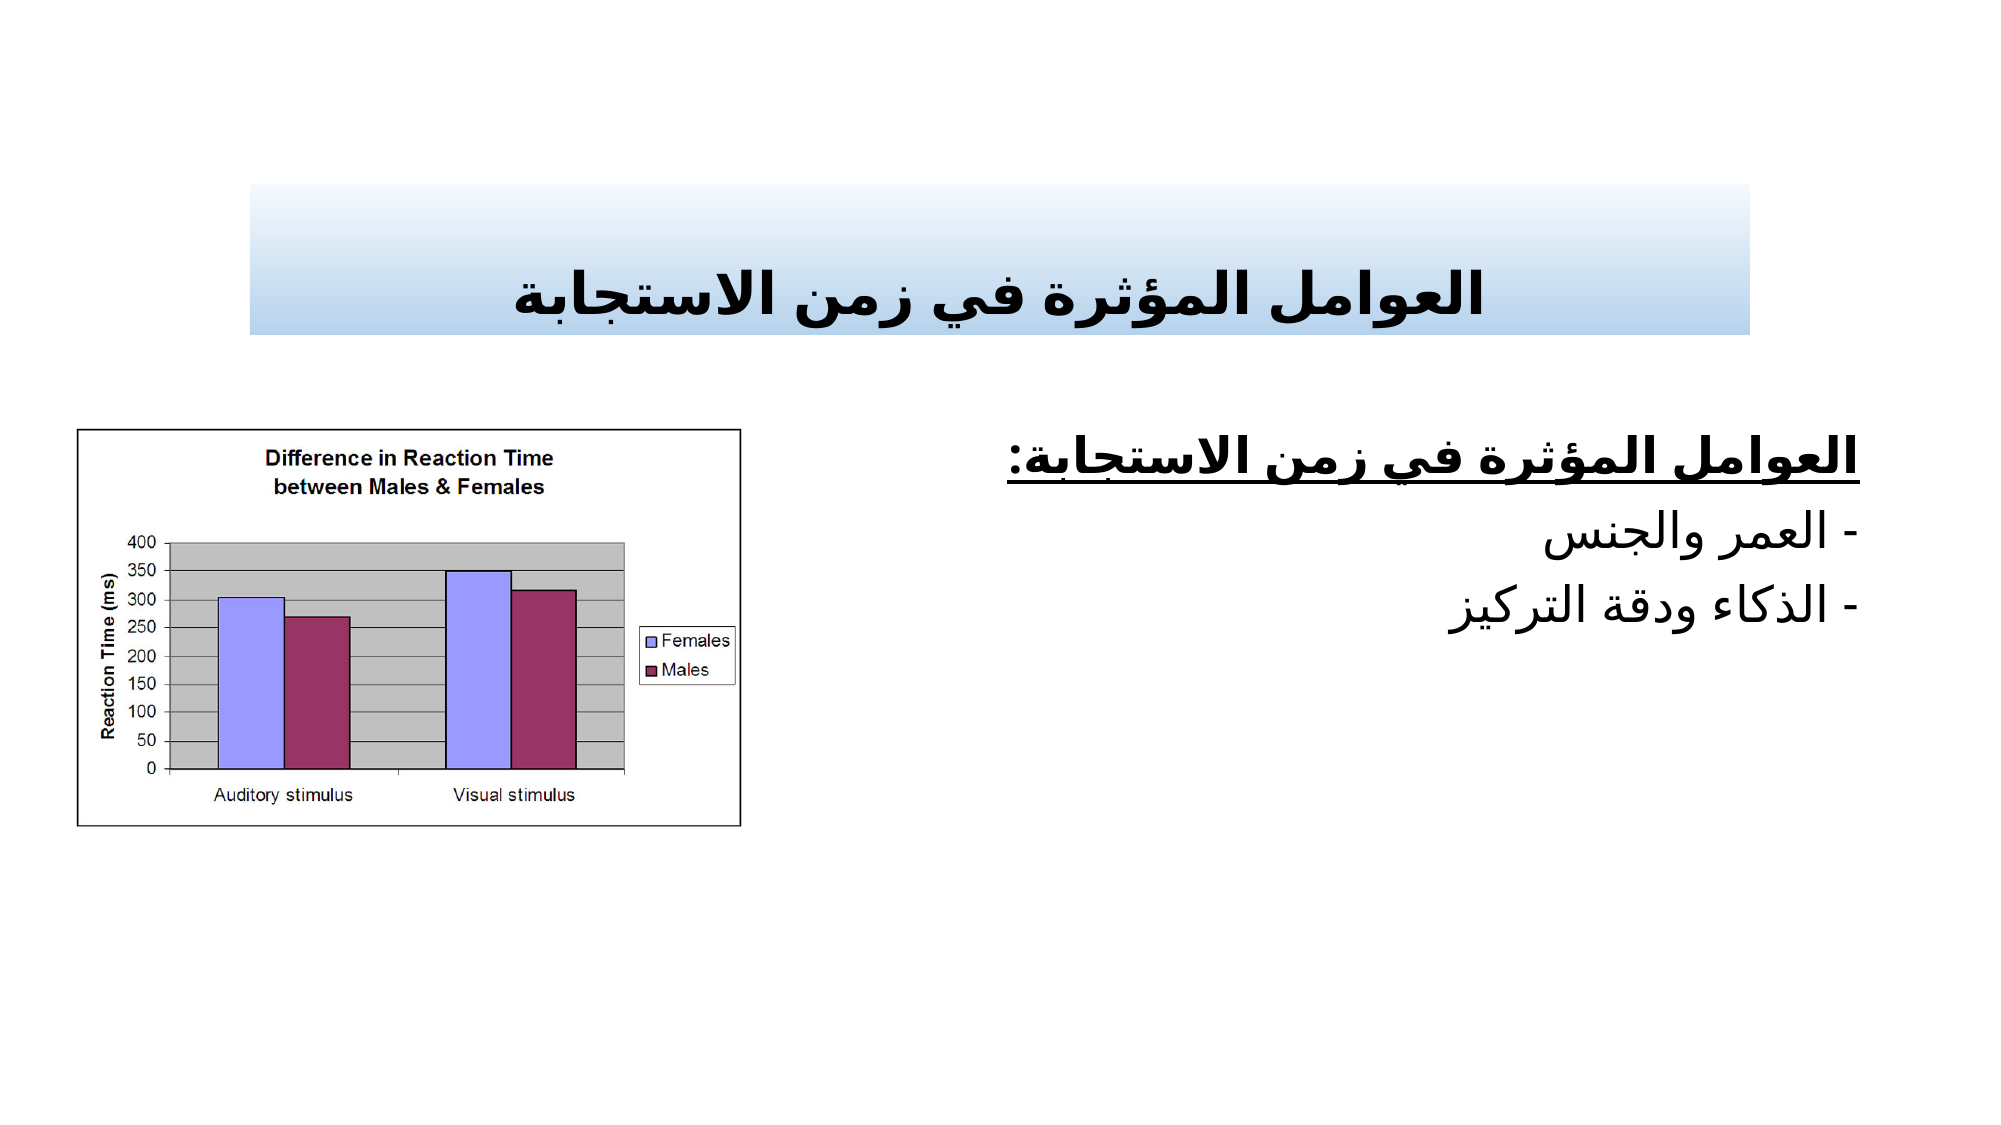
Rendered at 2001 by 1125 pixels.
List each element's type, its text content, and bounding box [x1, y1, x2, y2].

picture [70, 422, 748, 832]
title العوامل المؤثرة في زمن الاستجابة [249, 184, 1750, 335]
subtitle العوامل المؤثرة في زمن الاستجابة: - العمر والجنس - الذكاء ودقة التركيز [117, 422, 1875, 1076]
